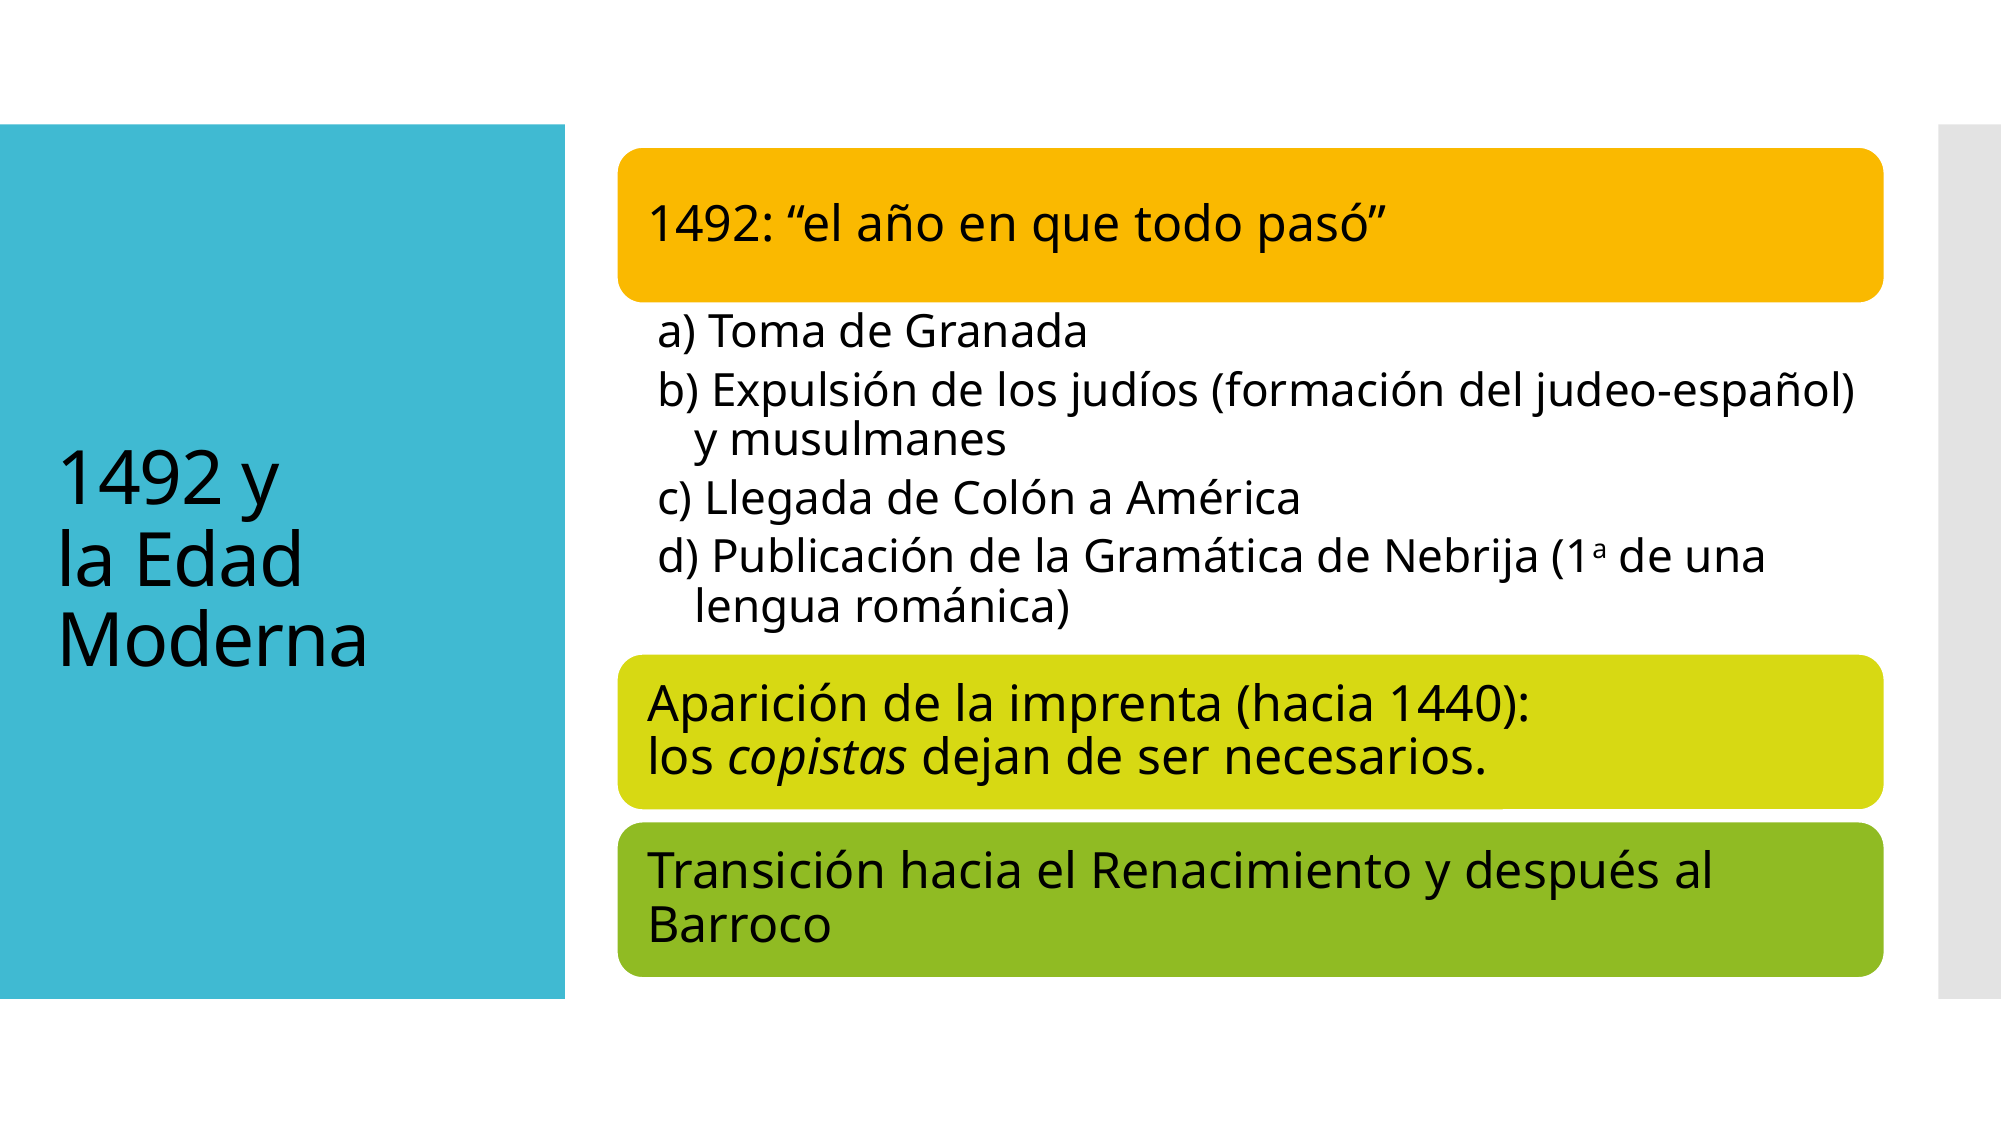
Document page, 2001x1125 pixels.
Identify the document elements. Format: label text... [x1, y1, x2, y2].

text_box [616, 145, 1885, 980]
title 1492 y la Edad Moderna [41, 184, 525, 940]
